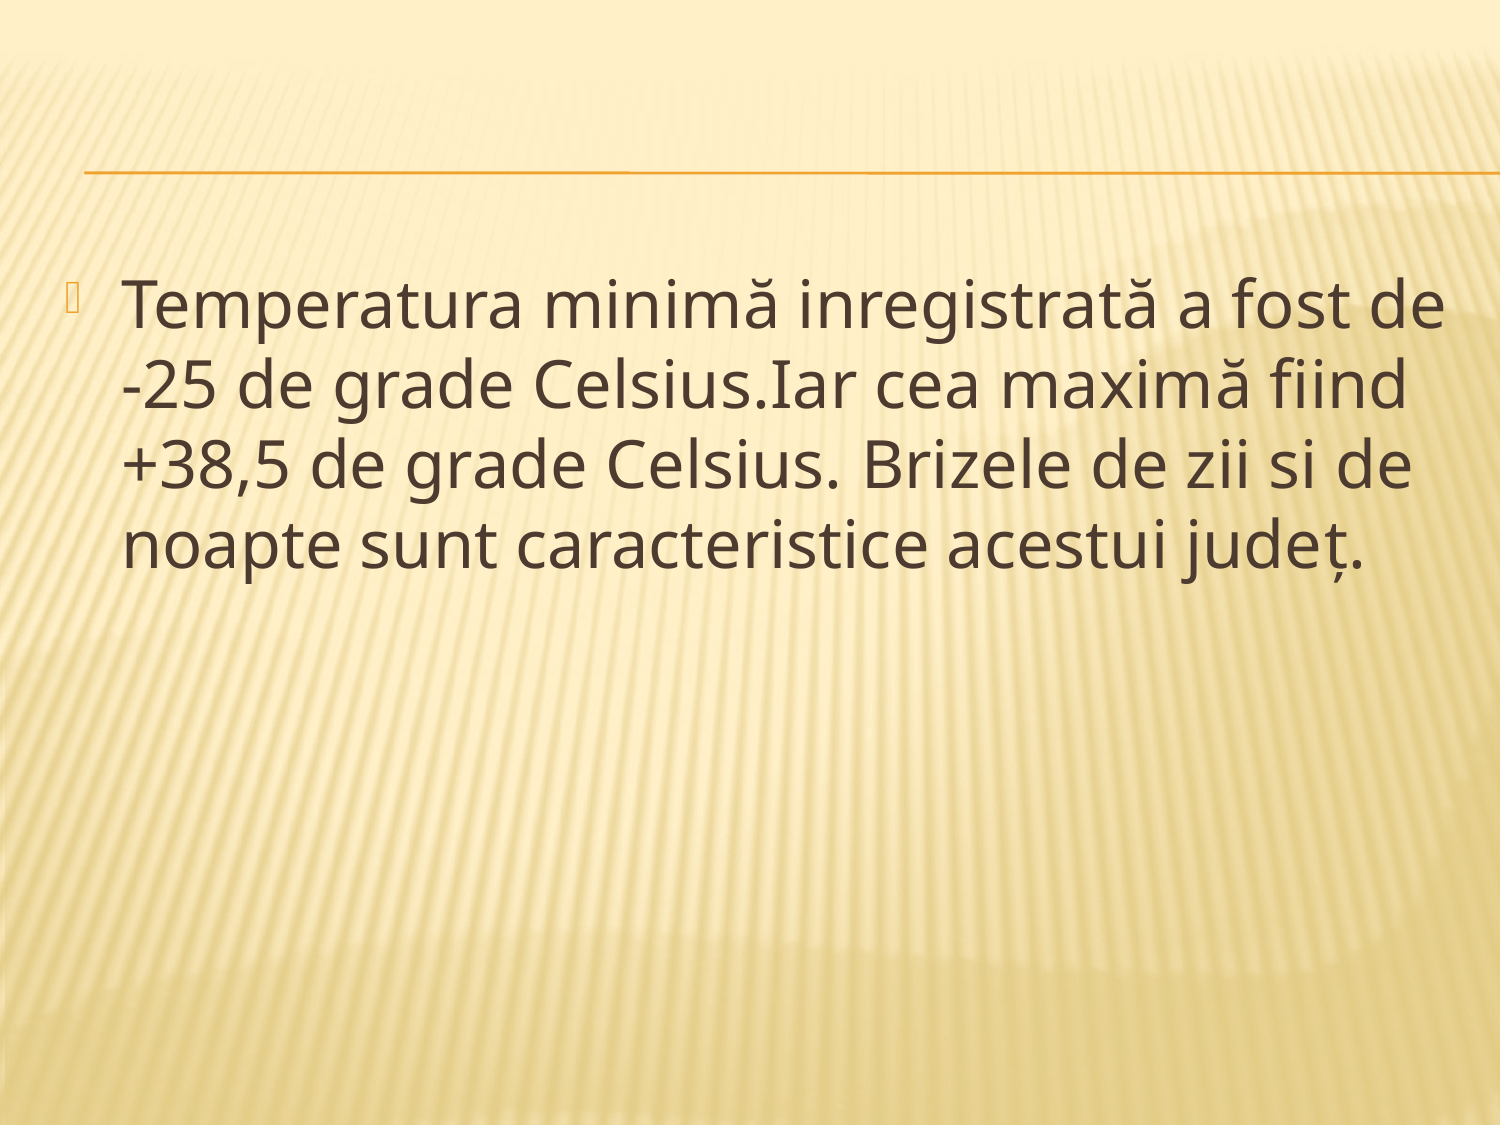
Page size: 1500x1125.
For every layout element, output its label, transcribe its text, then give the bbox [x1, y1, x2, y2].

list Temperatura minimă inregistrată a fost de -25 de grade Celsius.Iar cea maximă fiind +38,5 de grade Celsius. Brizele de zii si de noapte sunt caracteristice acestui județ. [50, 254, 1475, 998]
